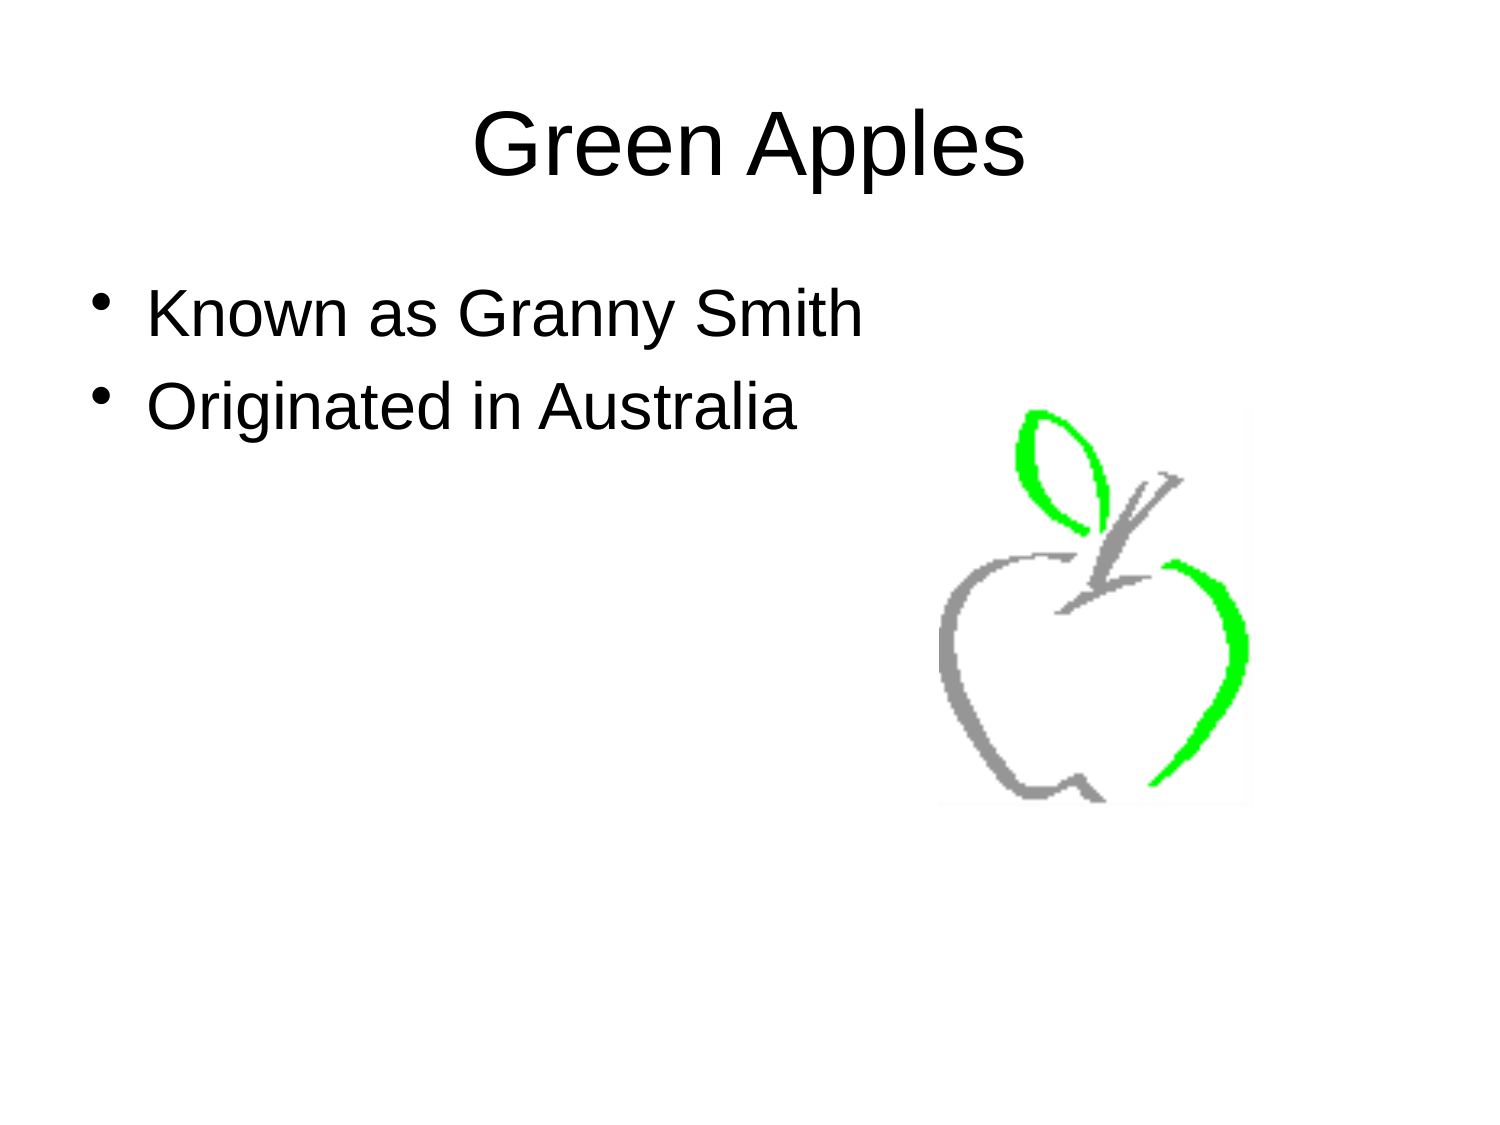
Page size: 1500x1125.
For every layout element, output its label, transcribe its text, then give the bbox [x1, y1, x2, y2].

title Green Apples [74, 44, 1426, 233]
list Known as Granny Smith Originated in Australia [74, 262, 1426, 1006]
picture [938, 408, 1254, 807]
